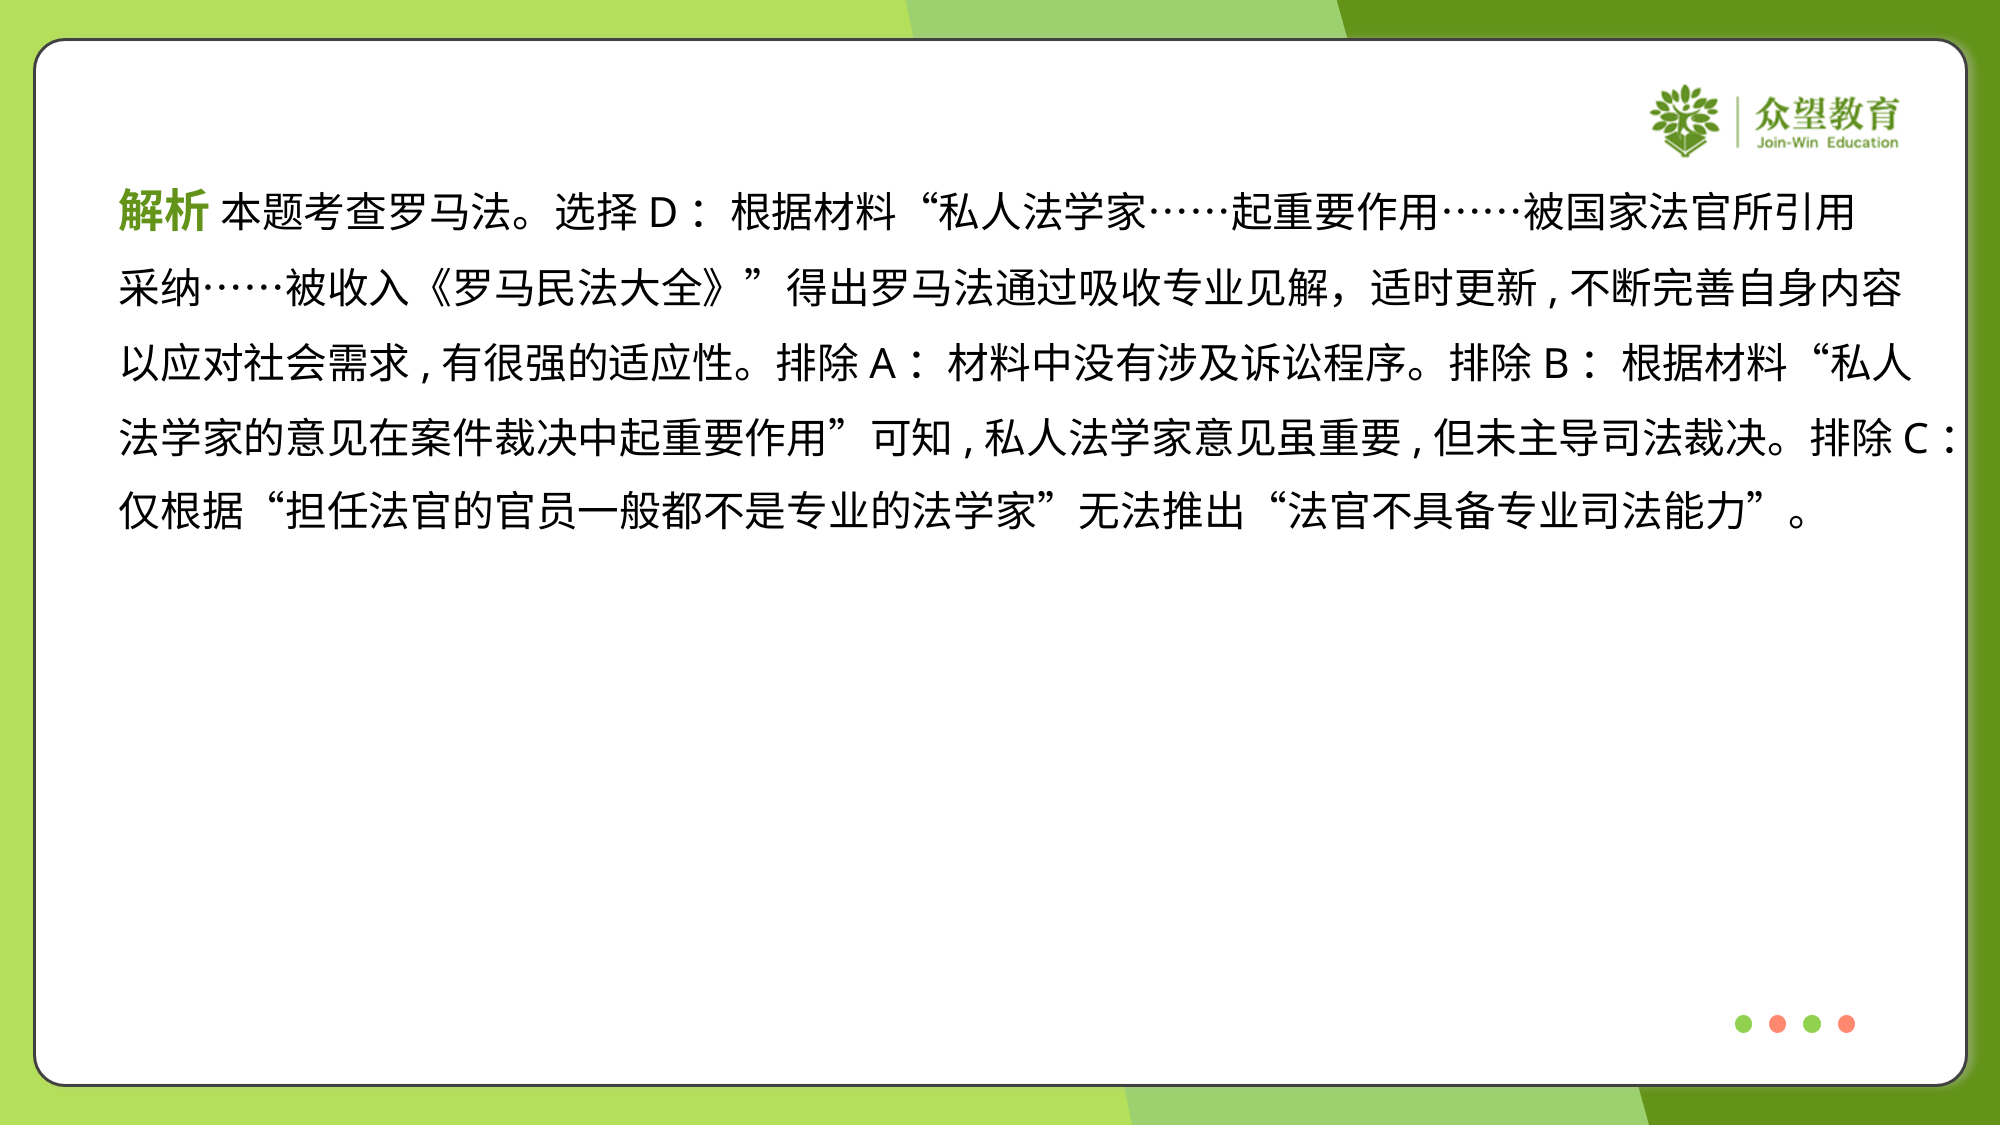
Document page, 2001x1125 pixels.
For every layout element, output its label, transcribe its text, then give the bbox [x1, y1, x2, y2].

picture [0, 0, 2000, 1125]
text_box 解析 本题考查罗马法。选择D：根据材料“私人法学家……起重要作用……被国家法官所引用 采纳……被收入《罗马民法大全》”得出罗马法通过吸收专业见解，适时更新,不断完善自身内容 以应对社会需求,有很强的适应性。排除A：材料中没有涉及诉讼程序。排除B：根据材料“私人 法学家的意见在案件裁决中起重要作用”可知,私人法学家意见虽重要,但未主导司法裁决。排除C： 仅根据“担任法官的官员一般都不是专业的法学家”无法推出“法官不具备专业司法能力”。 [118, 159, 1883, 527]
